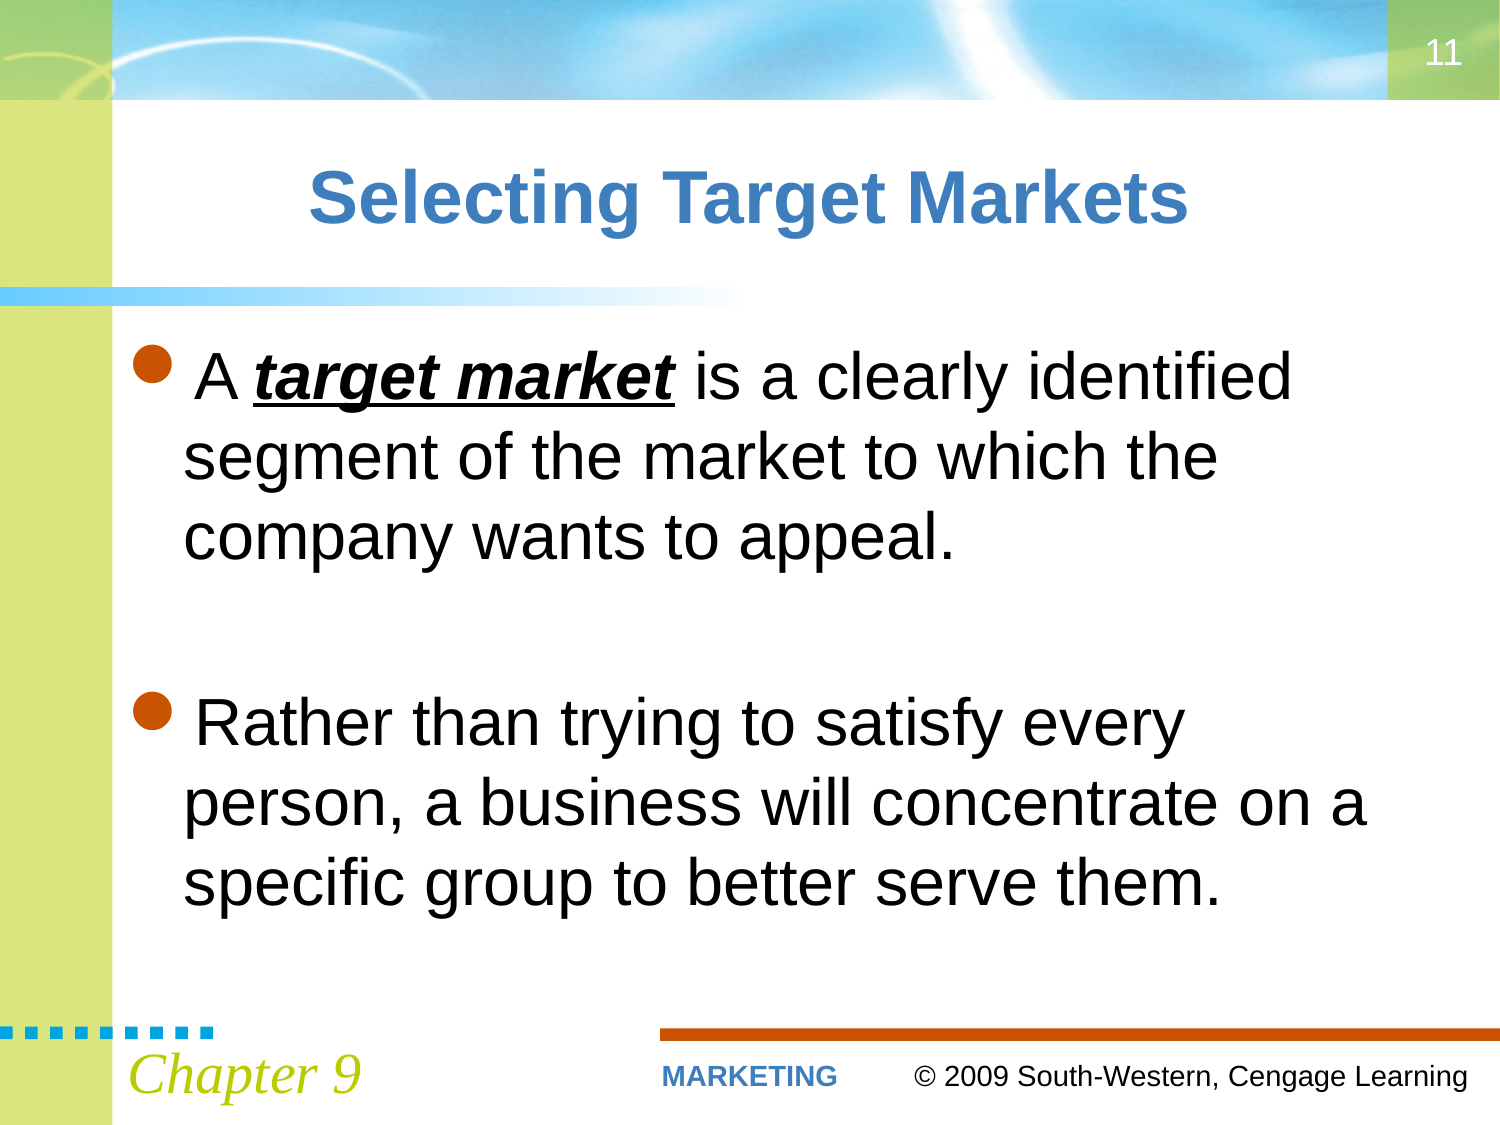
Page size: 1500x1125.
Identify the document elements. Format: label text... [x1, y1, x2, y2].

footer Chapter 9 [112, 1012, 638, 1113]
title Selecting Target Markets [112, 99, 1388, 288]
slide_number 11 [1387, 0, 1500, 101]
list A target market is a clearly identified segment of the market to which the company wants to appeal. Rather than trying to satisfy every person, a business will concentrate on a specific group to better serve them. [112, 324, 1388, 1001]
